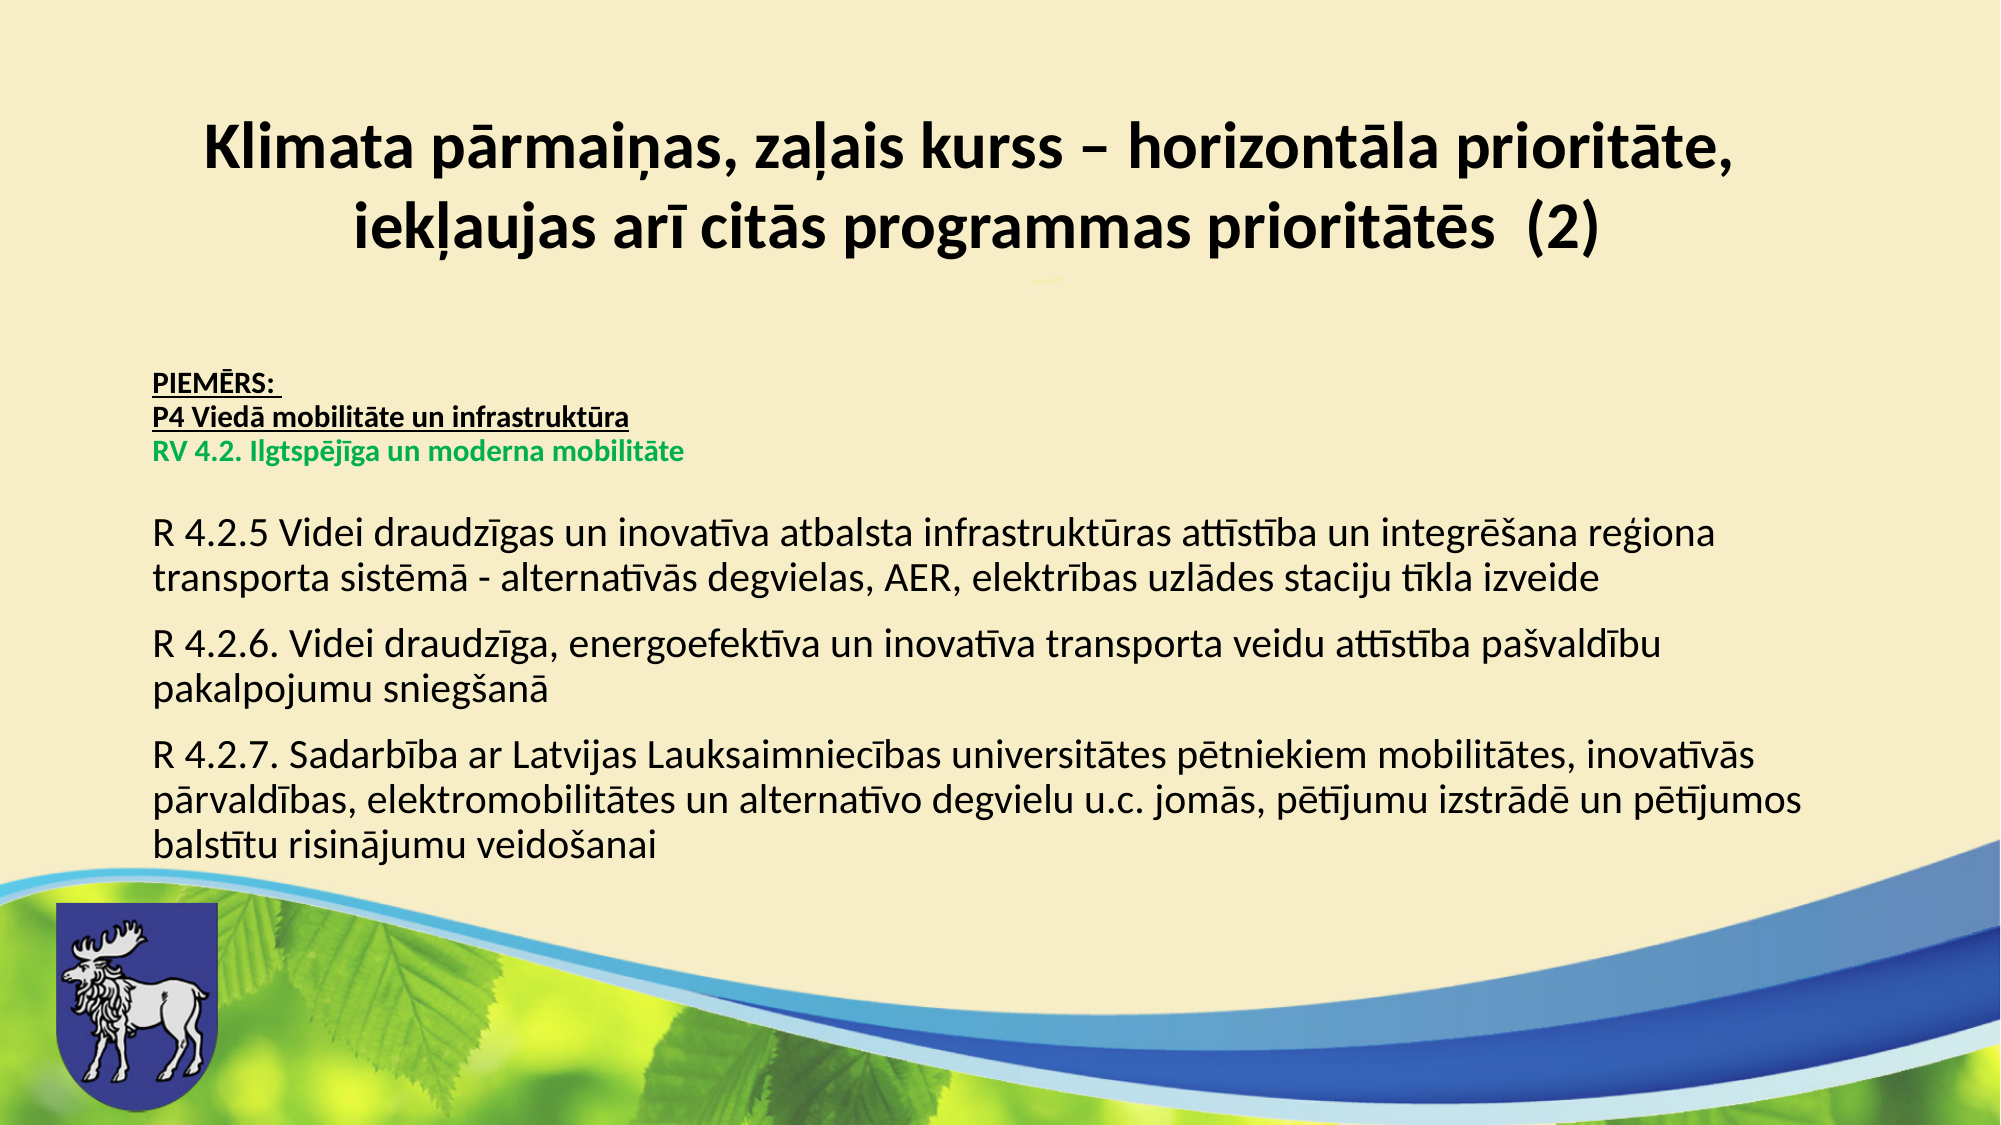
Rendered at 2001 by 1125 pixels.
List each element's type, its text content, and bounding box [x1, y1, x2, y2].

title PIEMĒRS: P4 Viedā mobilitāte un infrastruktūra RV 4.2. Ilgtspējīga un moderna mobilitāte [137, 359, 1863, 476]
picture [0, 0, 2001, 1125]
text_box Klimata pārmaiņas, zaļais kurss – horizontāla prioritāte, iekļaujas arī citās programmas prioritātēs (2) [137, 94, 1820, 269]
list R 4.2.5 Videi draudzīgas un inovatīva atbalsta infrastruktūras attīstība un integrēšana reģiona transporta sistēmā - alternatīvās degvielas, AER, elektrības uzlādes staciju tīkla izveide R 4.2.6. Videi draudzīga, energoefektīva un inovatīva transporta veidu attīstība pašvaldību pakalpojumu sniegšanā R 4.2.7. Sadarbība ar Latvijas Lauksaimniecības universitātes pētniekiem mobilitātes, inovatīvās pārvaldības, elektromobilitātes un alternatīvo degvielu u.c. jomās, pētījumu izstrādē un pētījumos balstītu risinājumu veidošanai [137, 503, 1820, 887]
